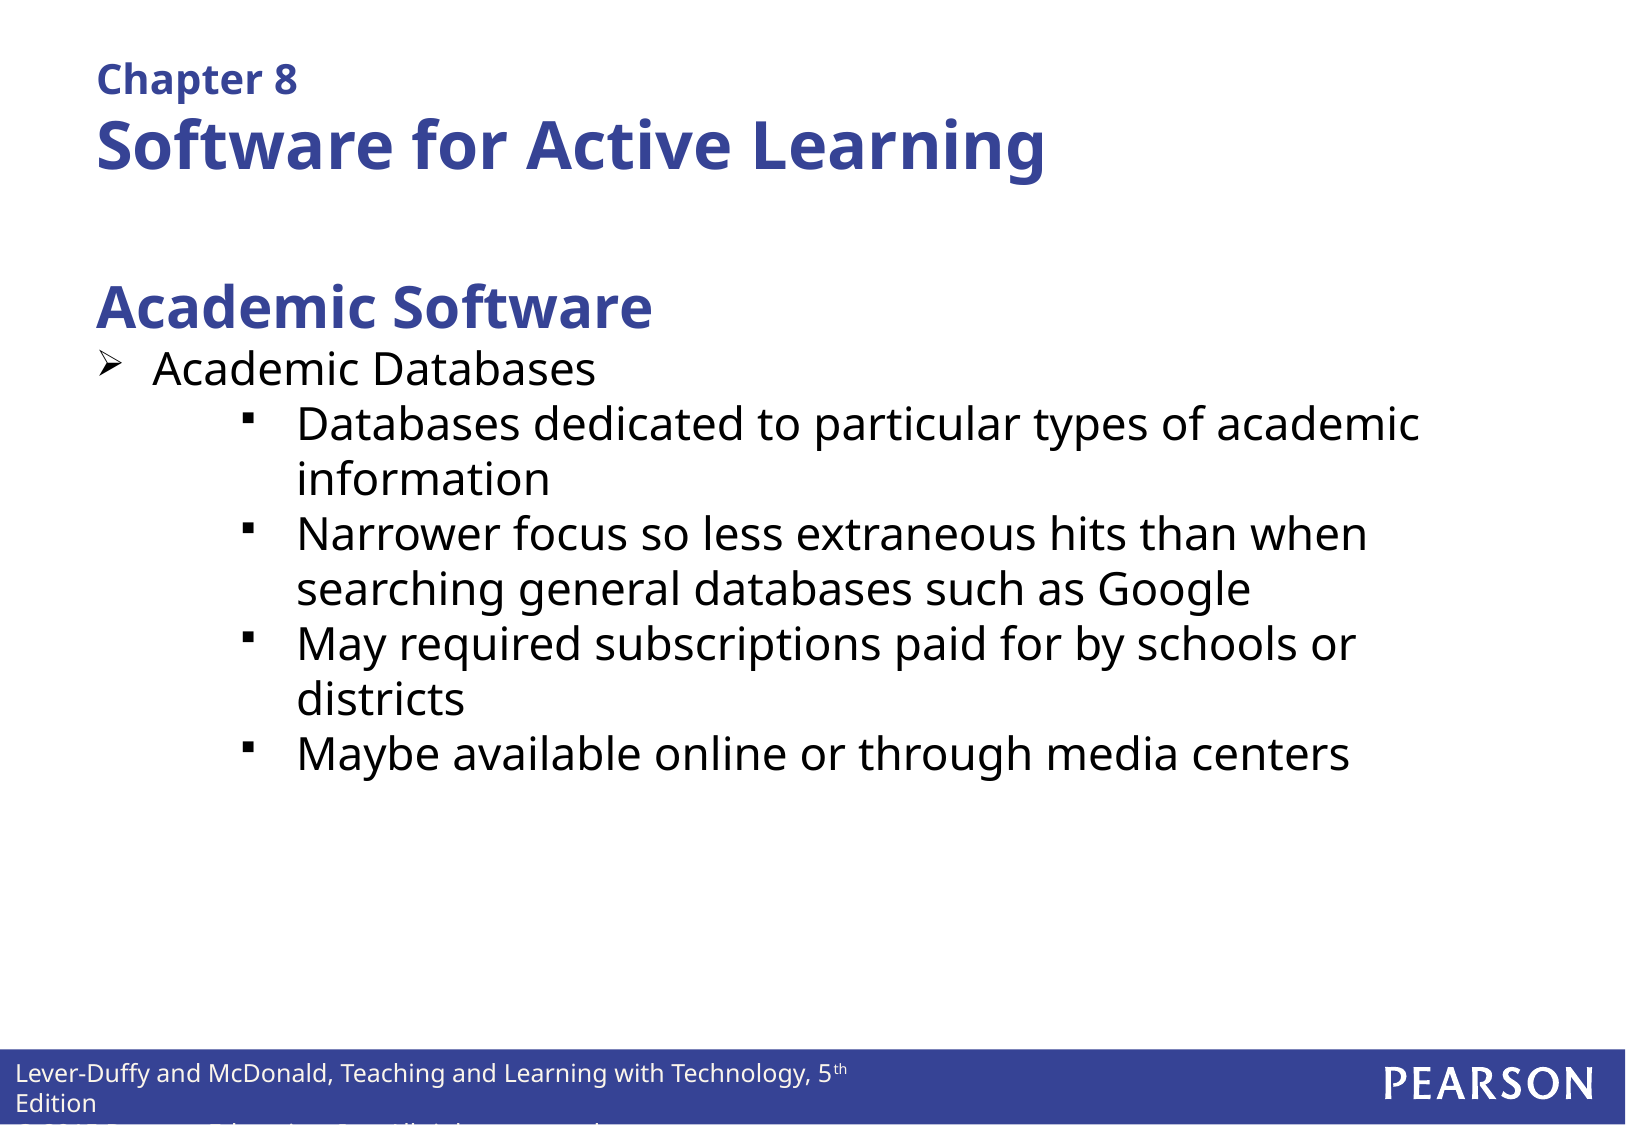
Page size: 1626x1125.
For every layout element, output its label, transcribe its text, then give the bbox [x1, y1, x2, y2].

title Chapter 8 Software for Active Learning [81, 45, 1544, 233]
list Academic Software Academic Databases Databases dedicated to particular types of academic information Narrower focus so less extraneous hits than when searching general databases such as Google May required subscriptions paid for by schools or districts Maybe available online or through media centers [81, 262, 1544, 1005]
